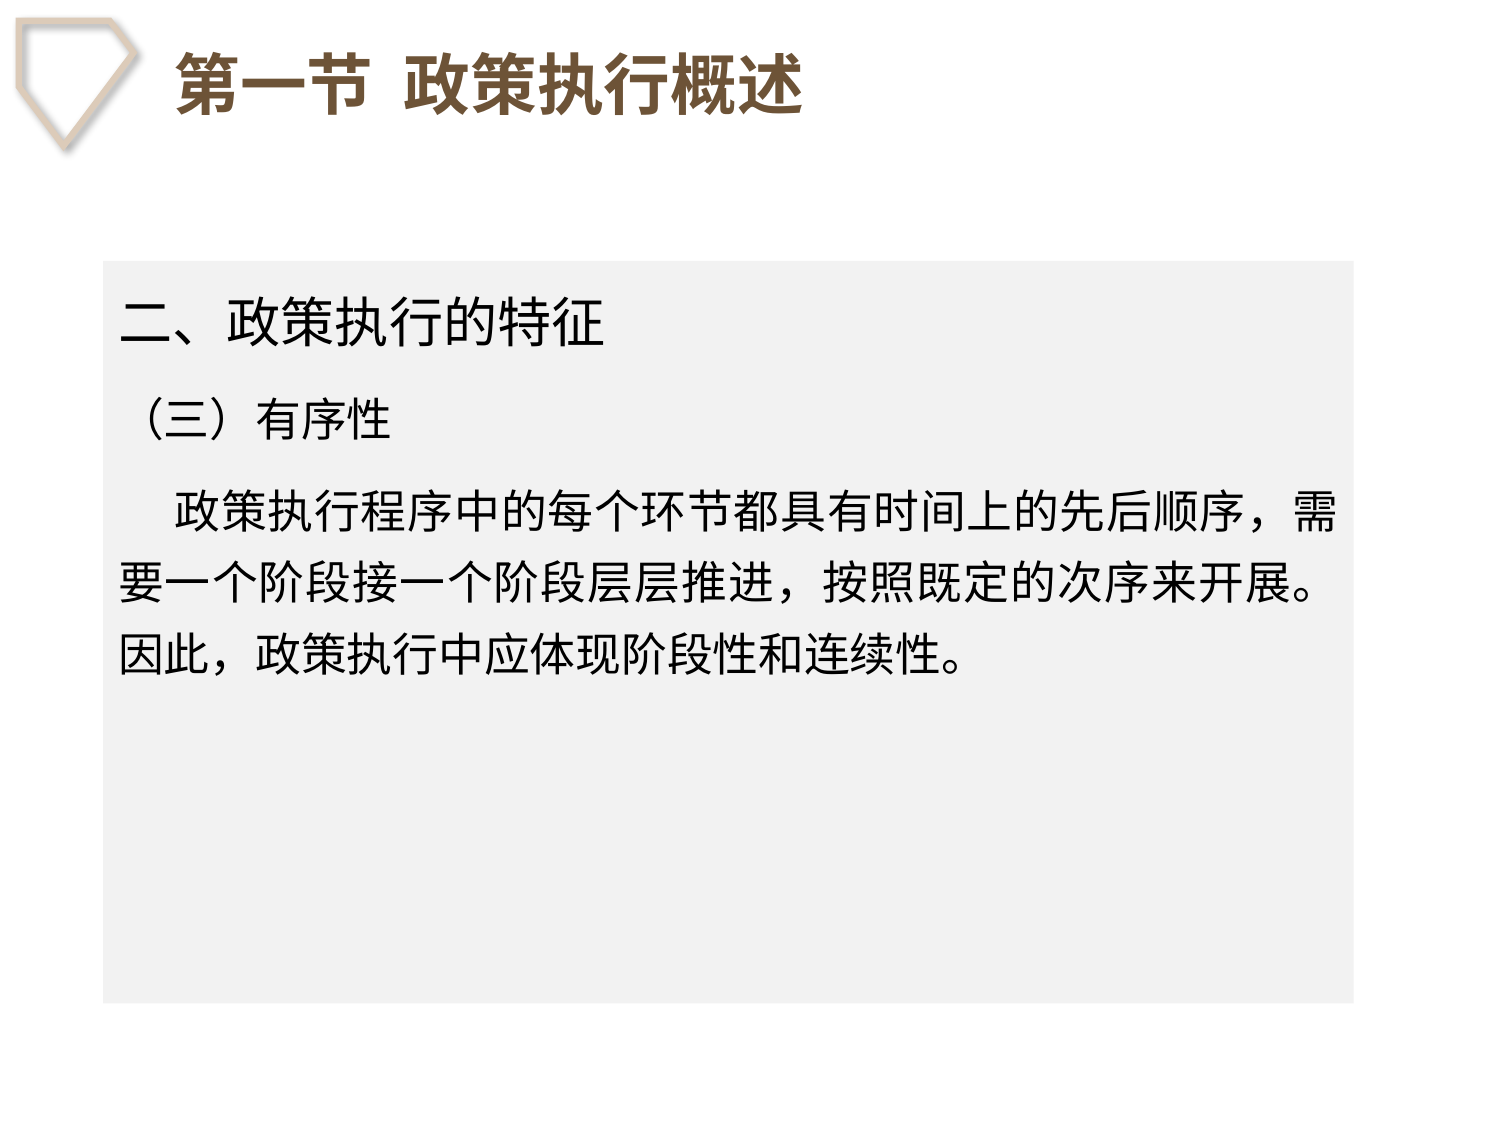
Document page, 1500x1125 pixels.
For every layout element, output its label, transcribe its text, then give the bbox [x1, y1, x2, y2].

title 第一节 政策执行概述 [158, 18, 1456, 159]
list 二、政策执行的特征 （三）有序性 政策执行程序中的每个环节都具有时间上的先后顺序，需要一个阶段接一个阶段层层推进，按照既定的次序来开展。因此，政策执行中应体现阶段性和连续性。 [103, 260, 1354, 1004]
